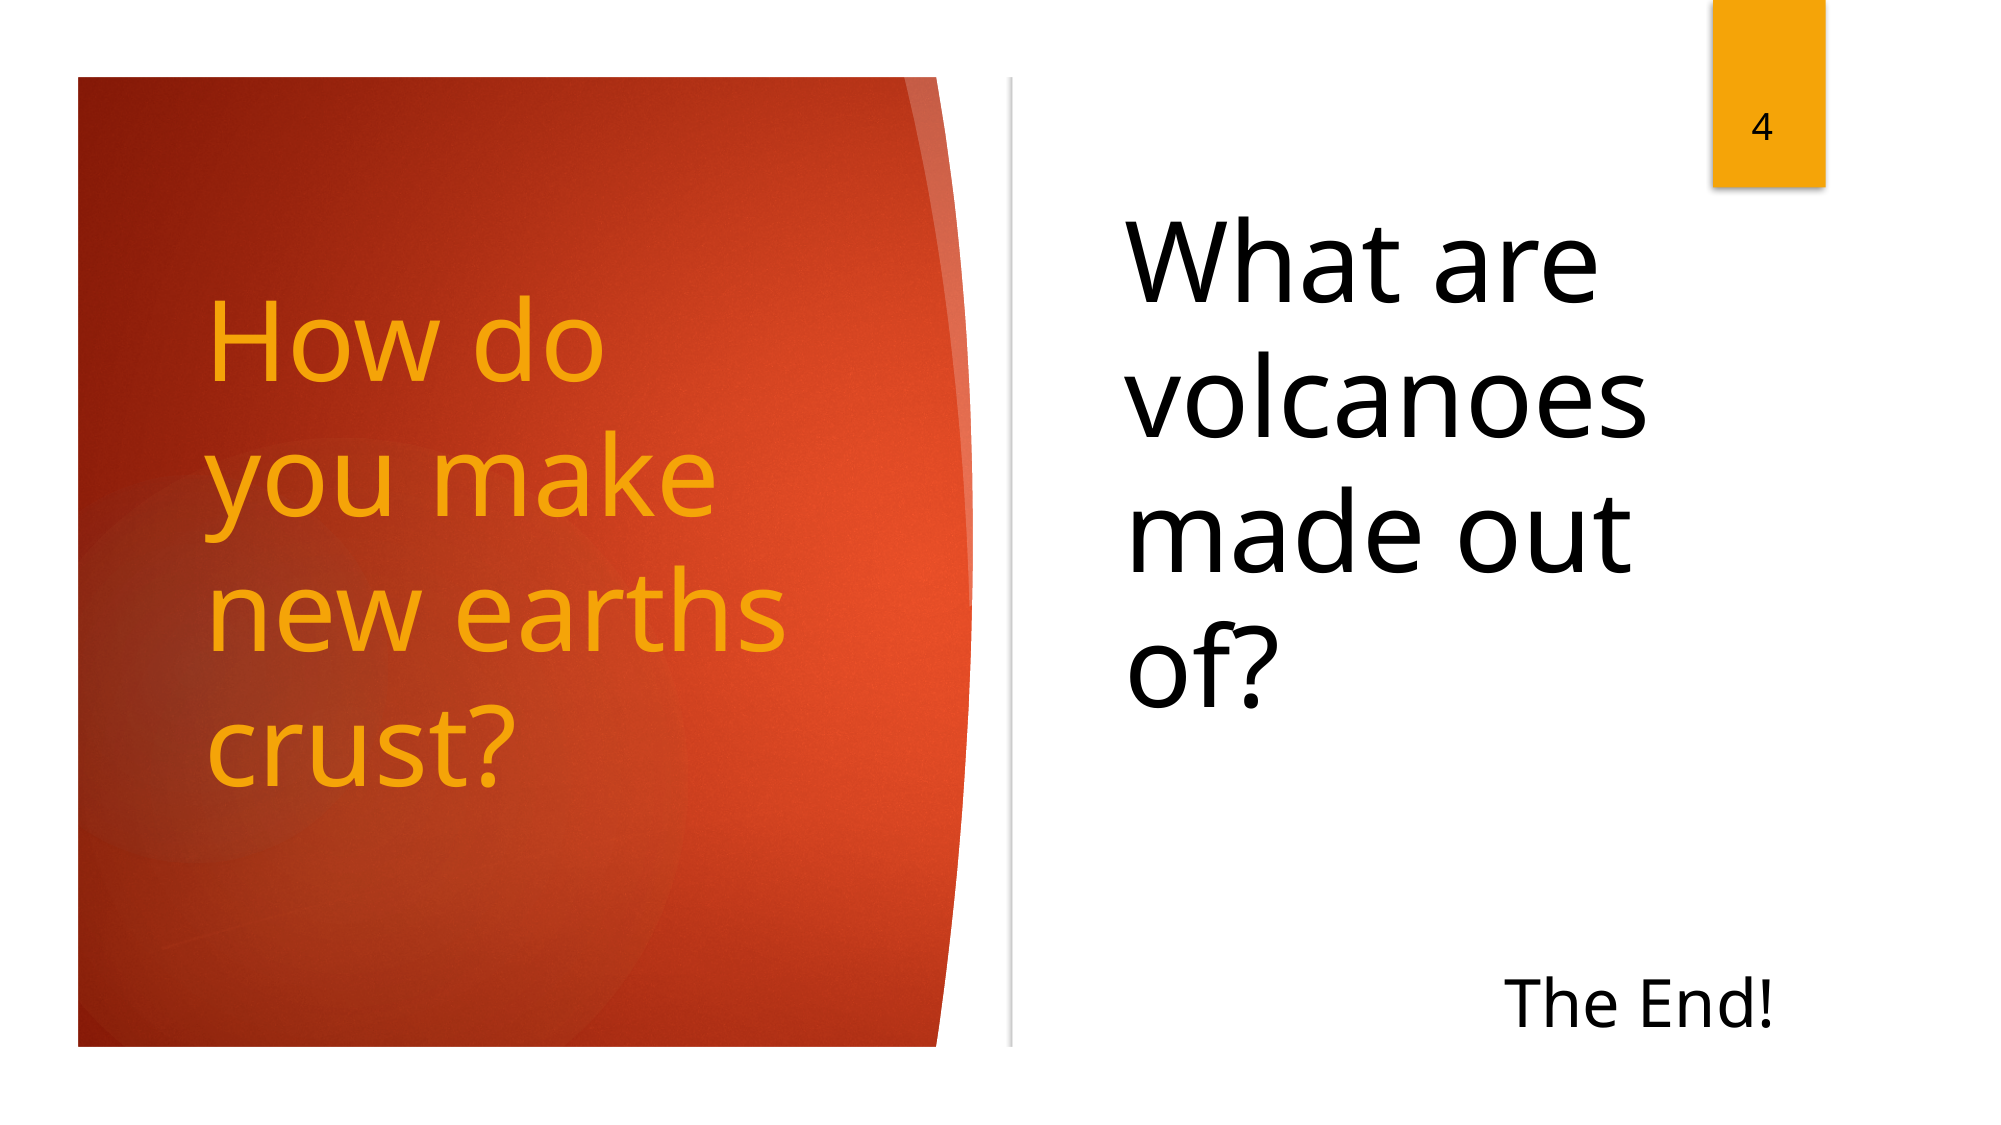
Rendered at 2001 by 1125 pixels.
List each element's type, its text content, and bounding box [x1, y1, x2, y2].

list How do you make new earths crust? [189, 261, 823, 825]
text_box The End! [1490, 953, 2000, 1049]
text_box What are volcanoes made out of? [1109, 183, 1710, 738]
text_box 4 [1736, 95, 1782, 156]
